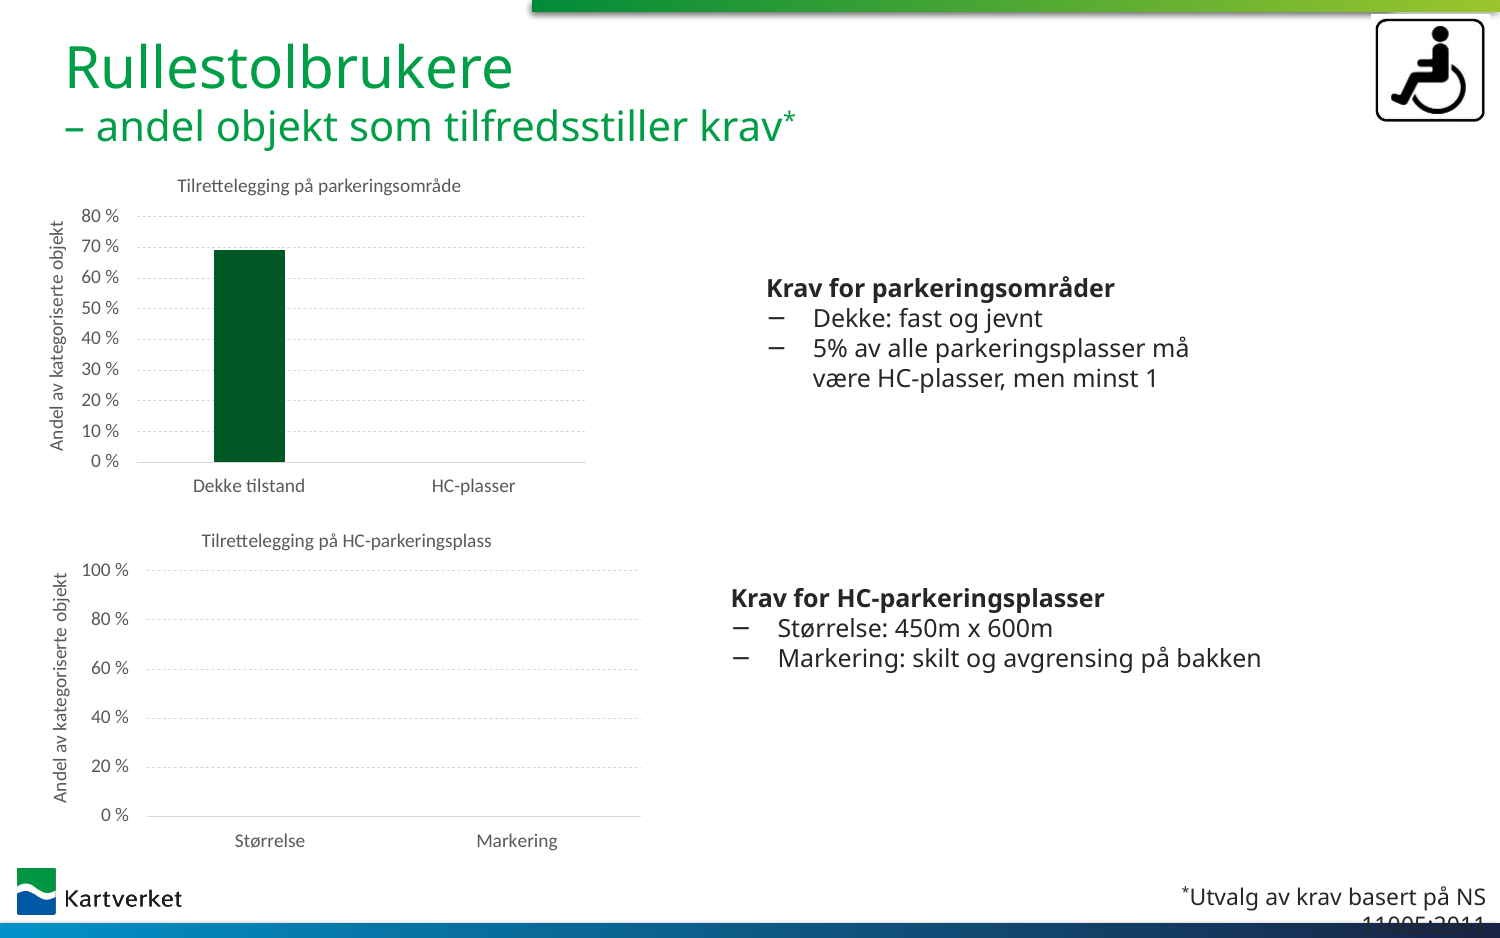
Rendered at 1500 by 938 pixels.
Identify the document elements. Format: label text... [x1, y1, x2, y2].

text_box *Utvalg av krav basert på NS 11005:2011 [1068, 873, 1500, 938]
text_box Krav for parkeringsområder Dekke: fast og jevnt 5% av alle parkeringsplasser må være HC-plasser, men minst 1 [751, 264, 1232, 400]
picture [41, 520, 652, 859]
picture [41, 166, 598, 505]
picture [1371, 13, 1491, 127]
text_box Krav for HC-parkeringsplasser Størrelse: 450m x 600m Markering: skilt og avgrensing på bakken [715, 574, 1278, 680]
text_box Rullestolbrukere – andel objekt som tilfredsstiller krav* [49, 23, 1431, 158]
